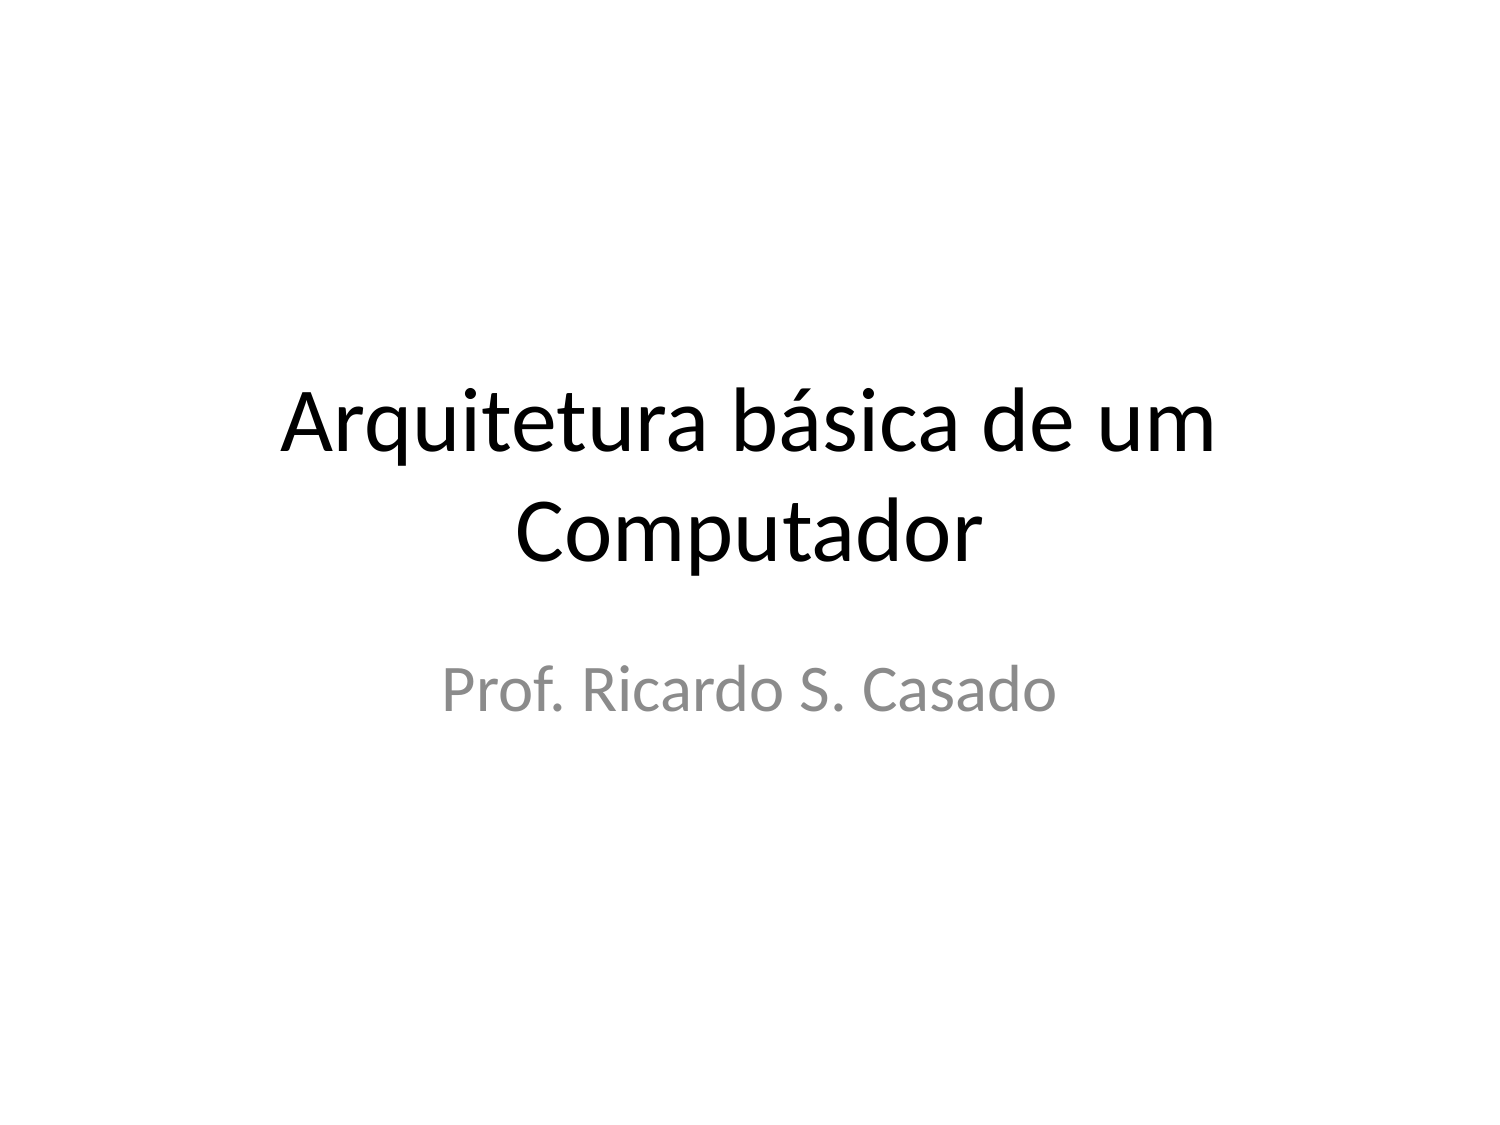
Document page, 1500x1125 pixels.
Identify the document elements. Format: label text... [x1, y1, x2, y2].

title Arquitetura básica de um Computador [112, 349, 1388, 591]
subtitle Prof. Ricardo S. Casado [225, 637, 1275, 925]
